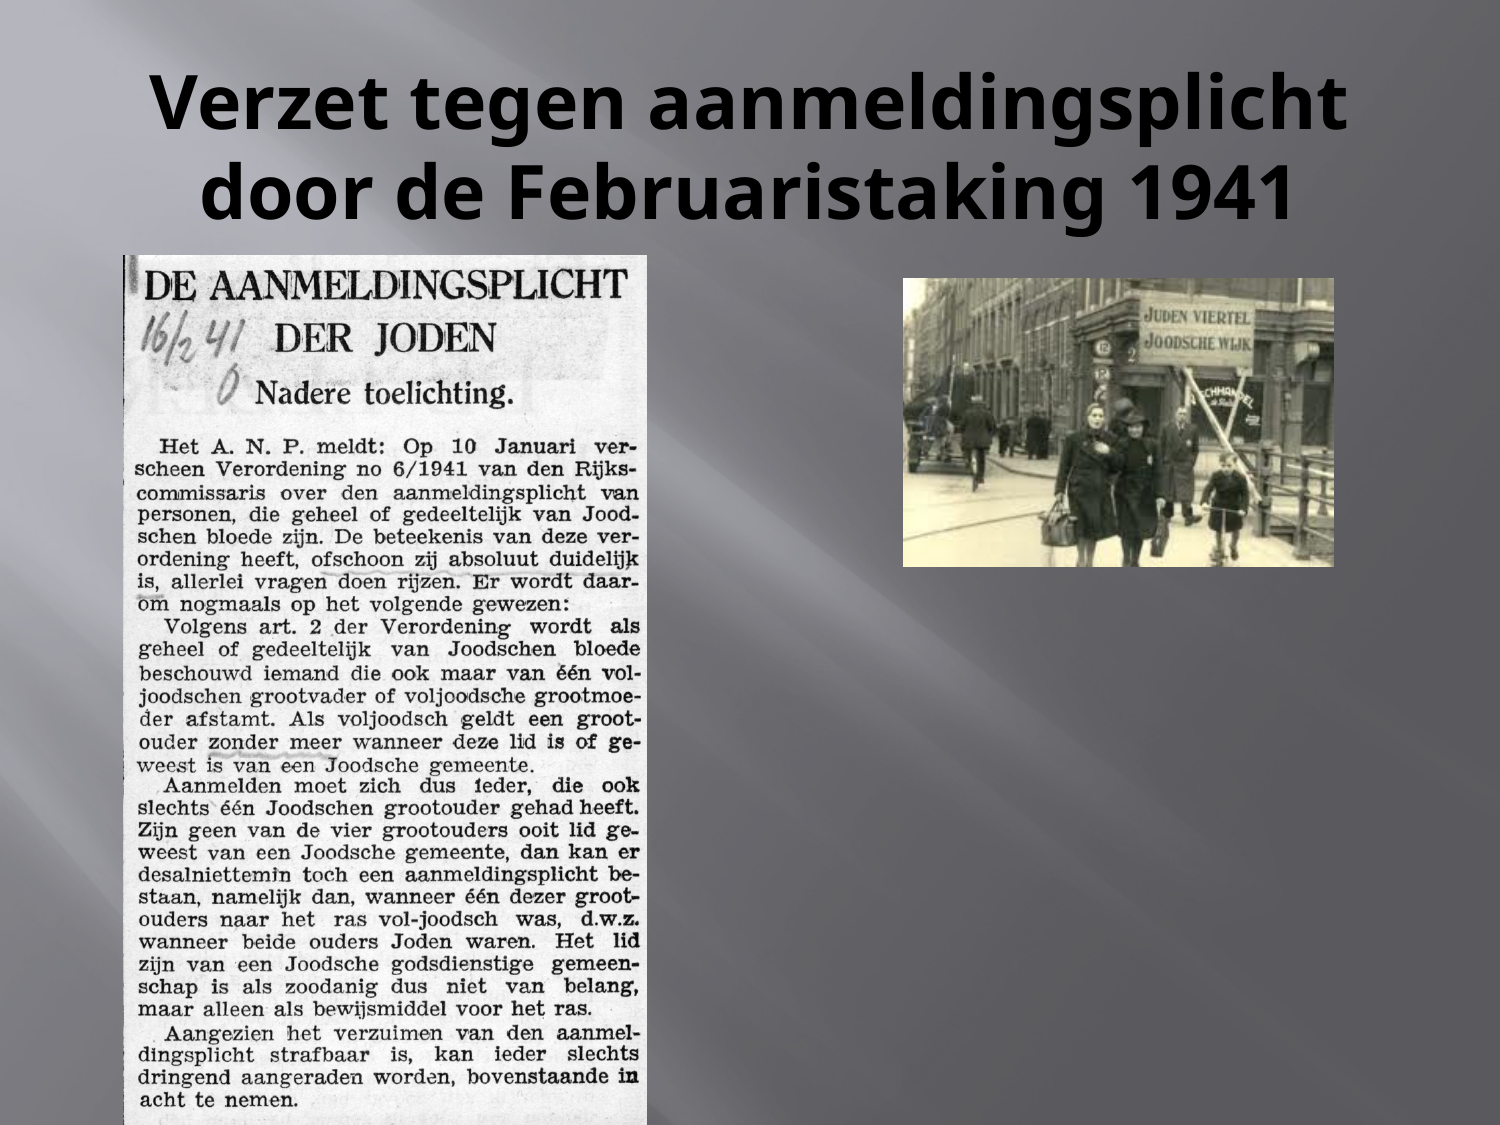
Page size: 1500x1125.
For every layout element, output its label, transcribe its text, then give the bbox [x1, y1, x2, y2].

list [903, 278, 1334, 567]
title Verzet tegen aanmeldingsplicht door de Februaristaking 1941 [75, 45, 1425, 244]
picture [123, 255, 647, 1125]
